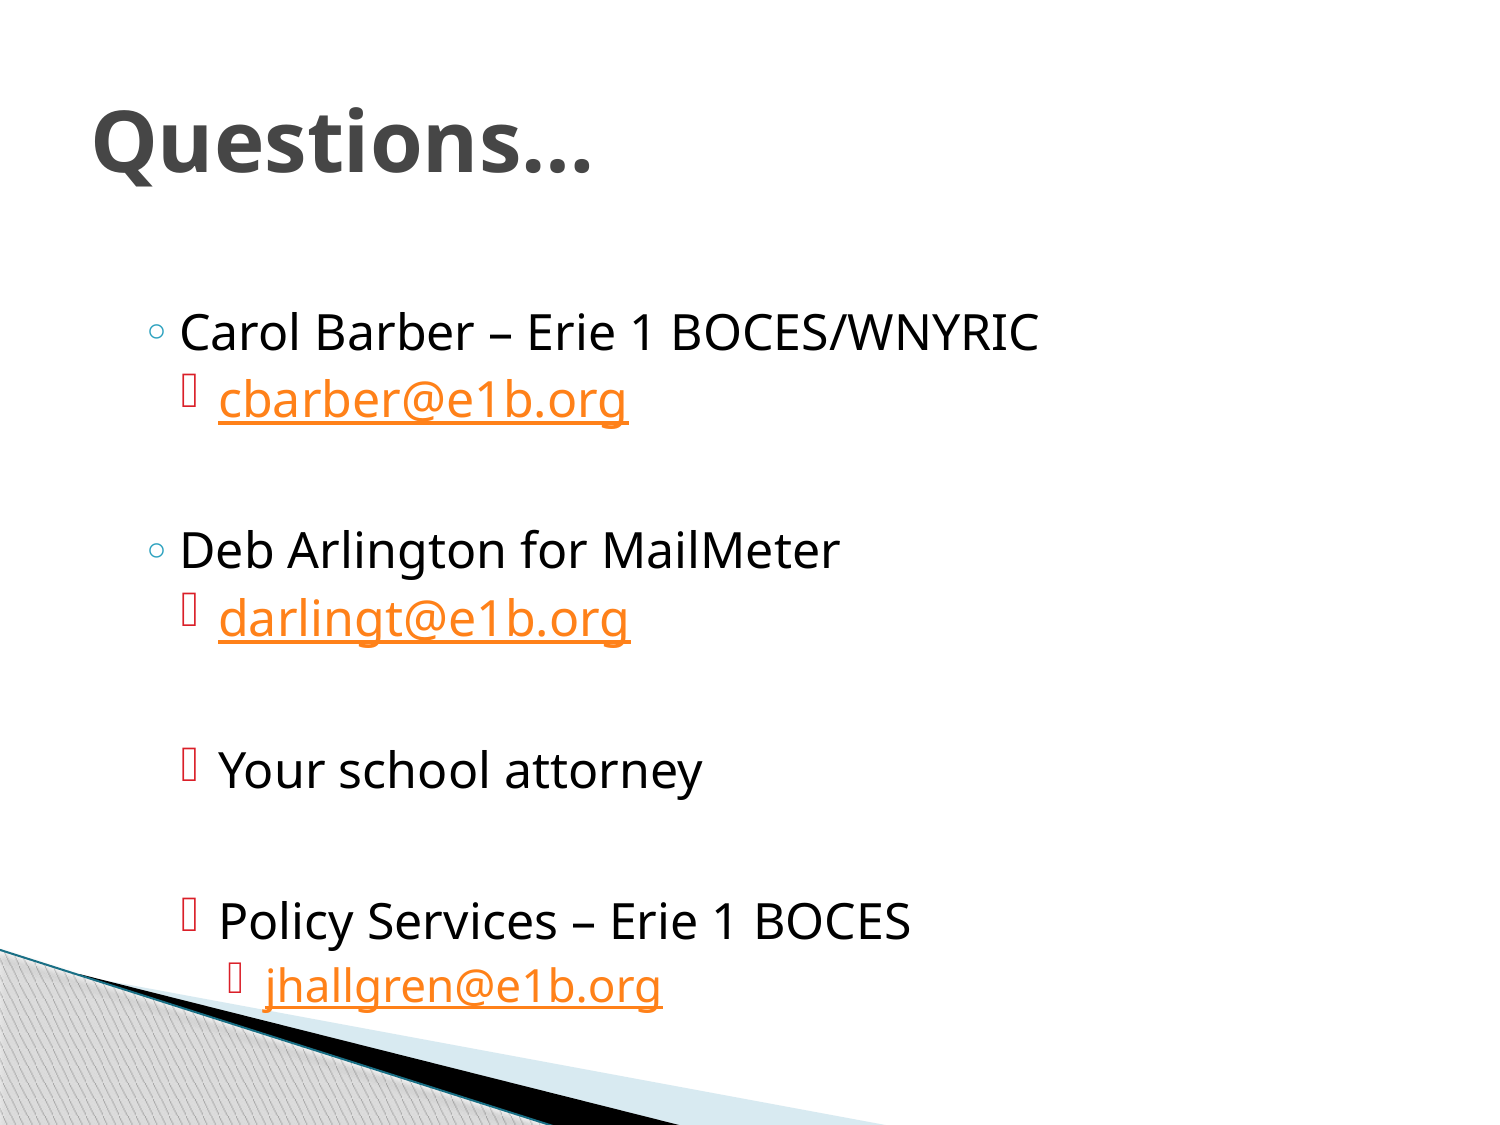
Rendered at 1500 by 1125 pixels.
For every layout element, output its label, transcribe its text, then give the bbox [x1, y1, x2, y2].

list Carol Barber – Erie 1 BOCES/WNYRIC cbarber@e1b.org Deb Arlington for MailMeter darlingt@e1b.org Your school attorney Policy Services – Erie 1 BOCES jhallgren@e1b.org [62, 224, 1413, 1033]
title Questions… [75, 45, 1425, 233]
